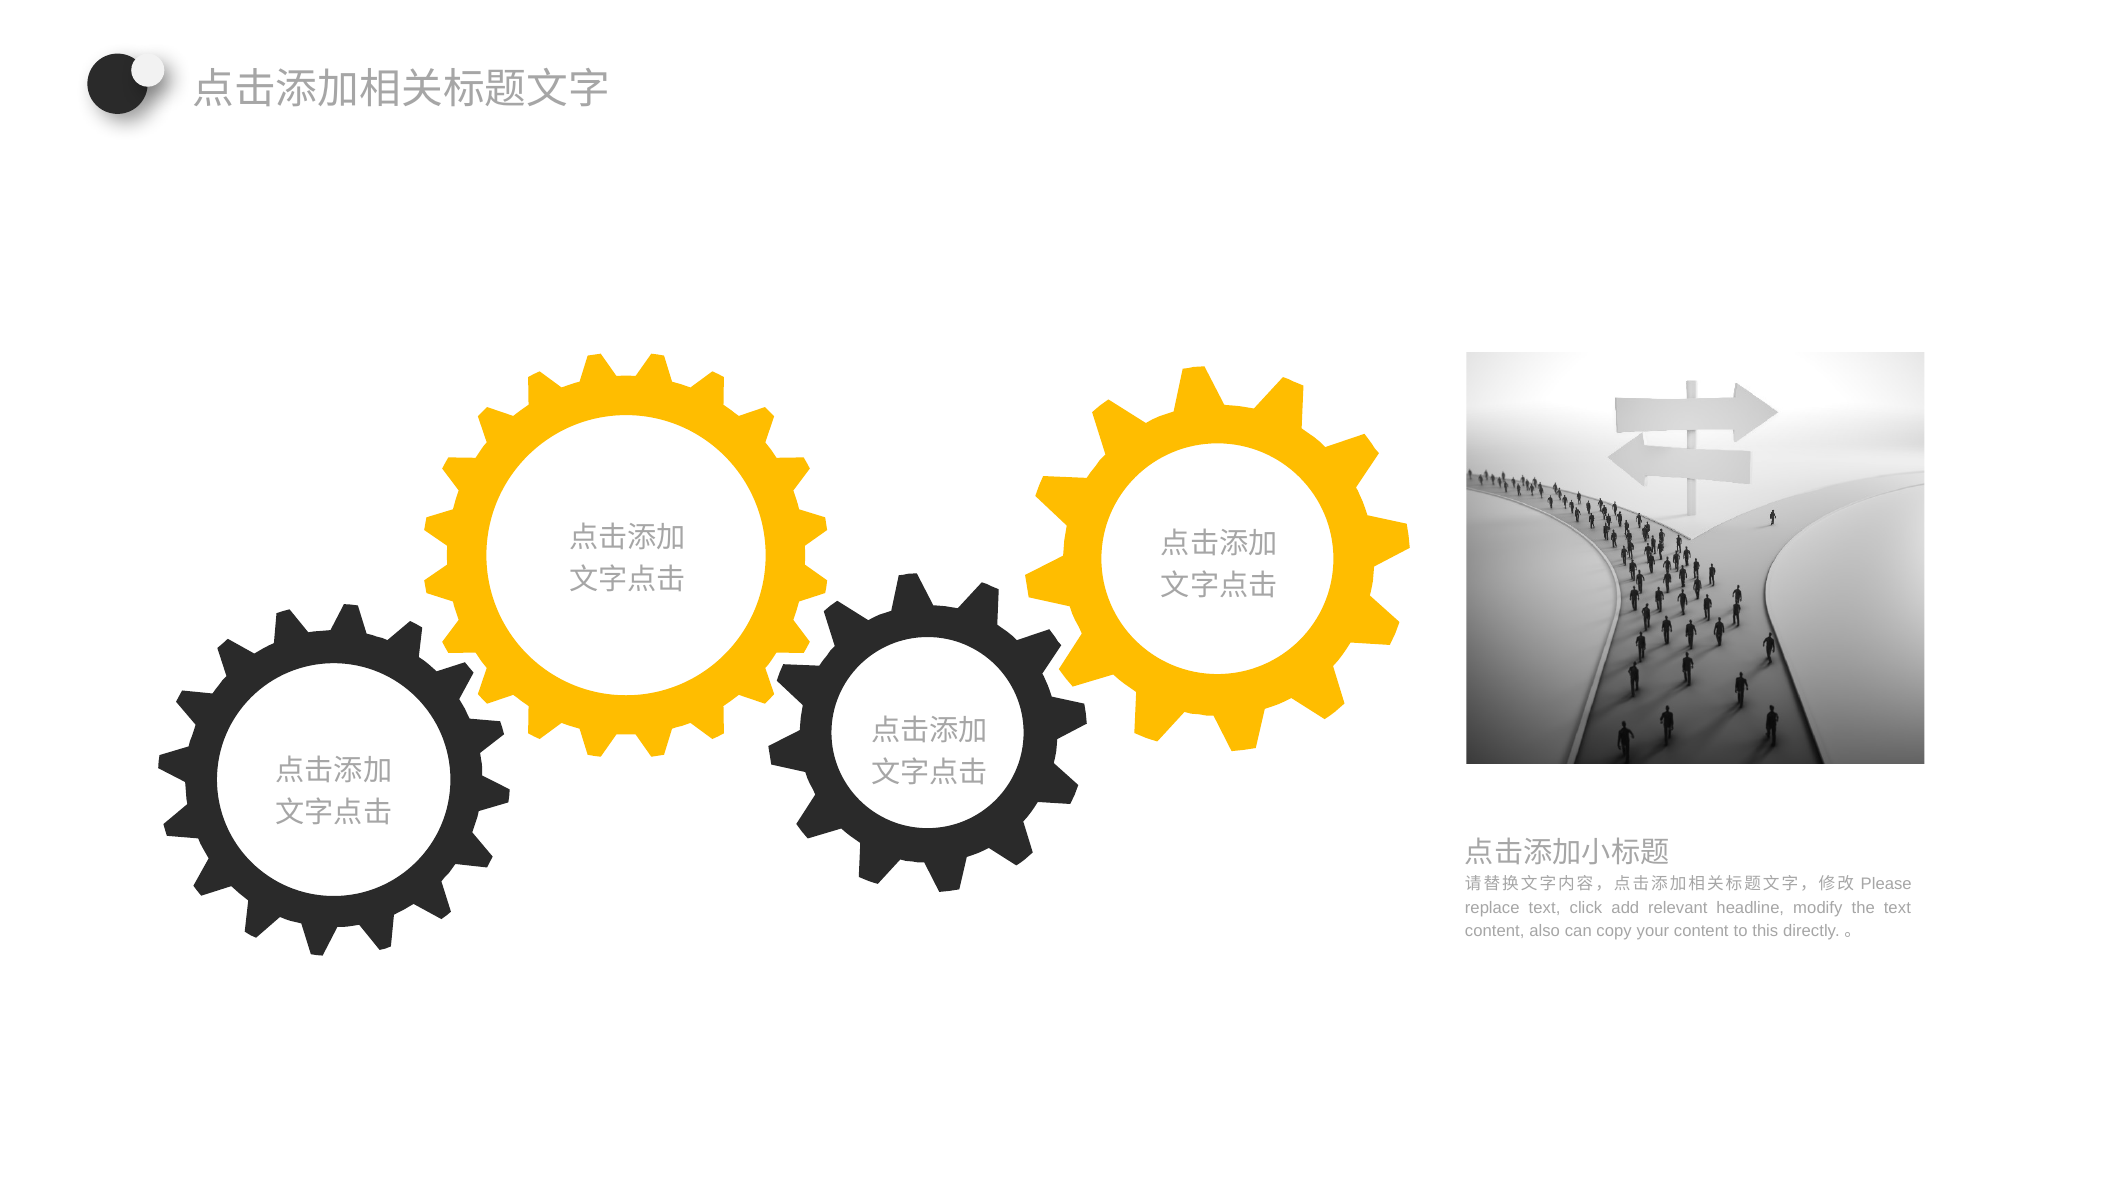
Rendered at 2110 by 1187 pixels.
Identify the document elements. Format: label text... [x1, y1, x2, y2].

text_box [130, 52, 166, 88]
text_box [424, 353, 828, 757]
text_box [1465, 351, 1925, 764]
text_box [768, 573, 1087, 892]
text_box 点击添加小标题 请替换文字内容，点击添加相关标题文字，修改Please replace text, click add relevant headline, modify the text content, also can copy your content to this directly.。 [1449, 818, 1928, 949]
text_box 点击添加 文字点击 [236, 736, 431, 837]
text_box [86, 52, 142, 115]
text_box 点击添加相关标题文字 [176, 53, 680, 114]
text_box [158, 604, 510, 956]
text_box 点击添加 文字点击 [1102, 509, 1333, 609]
text_box [1025, 366, 1410, 752]
text_box 点击添加 文字点击 [832, 696, 1023, 796]
text_box 点击添加 文字点击 [552, 503, 703, 604]
